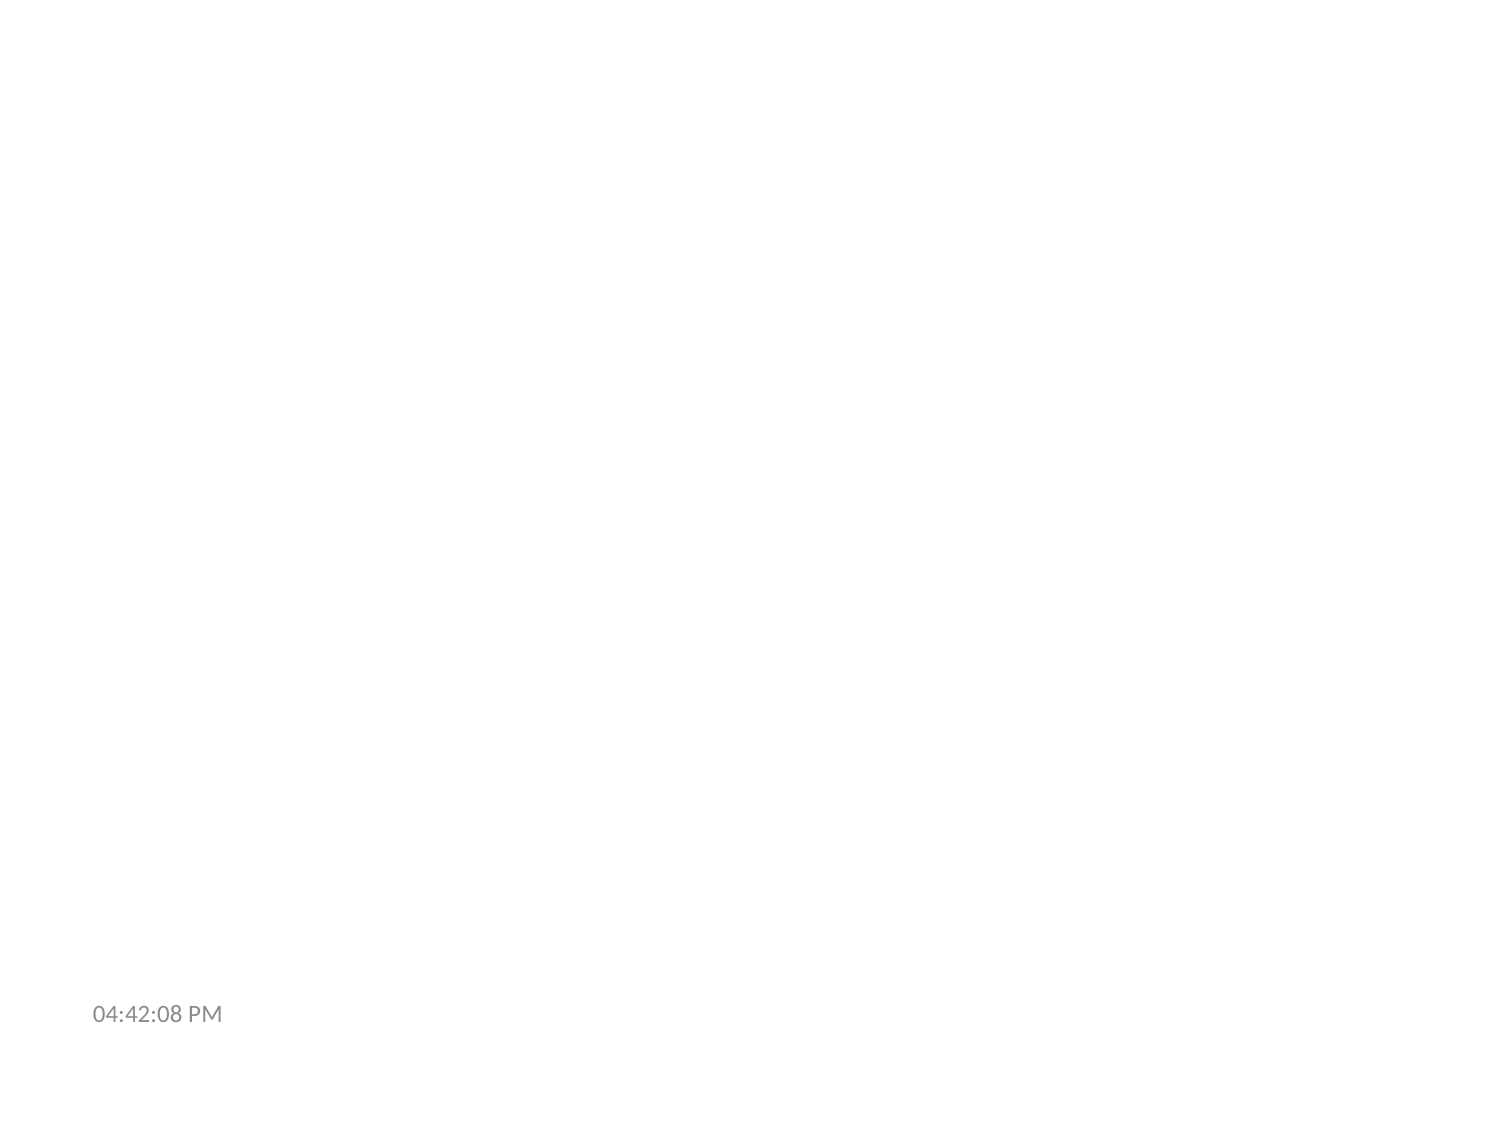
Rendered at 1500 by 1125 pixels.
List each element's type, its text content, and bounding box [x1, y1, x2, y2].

text_box 3:35:09 PM [77, 982, 428, 1043]
